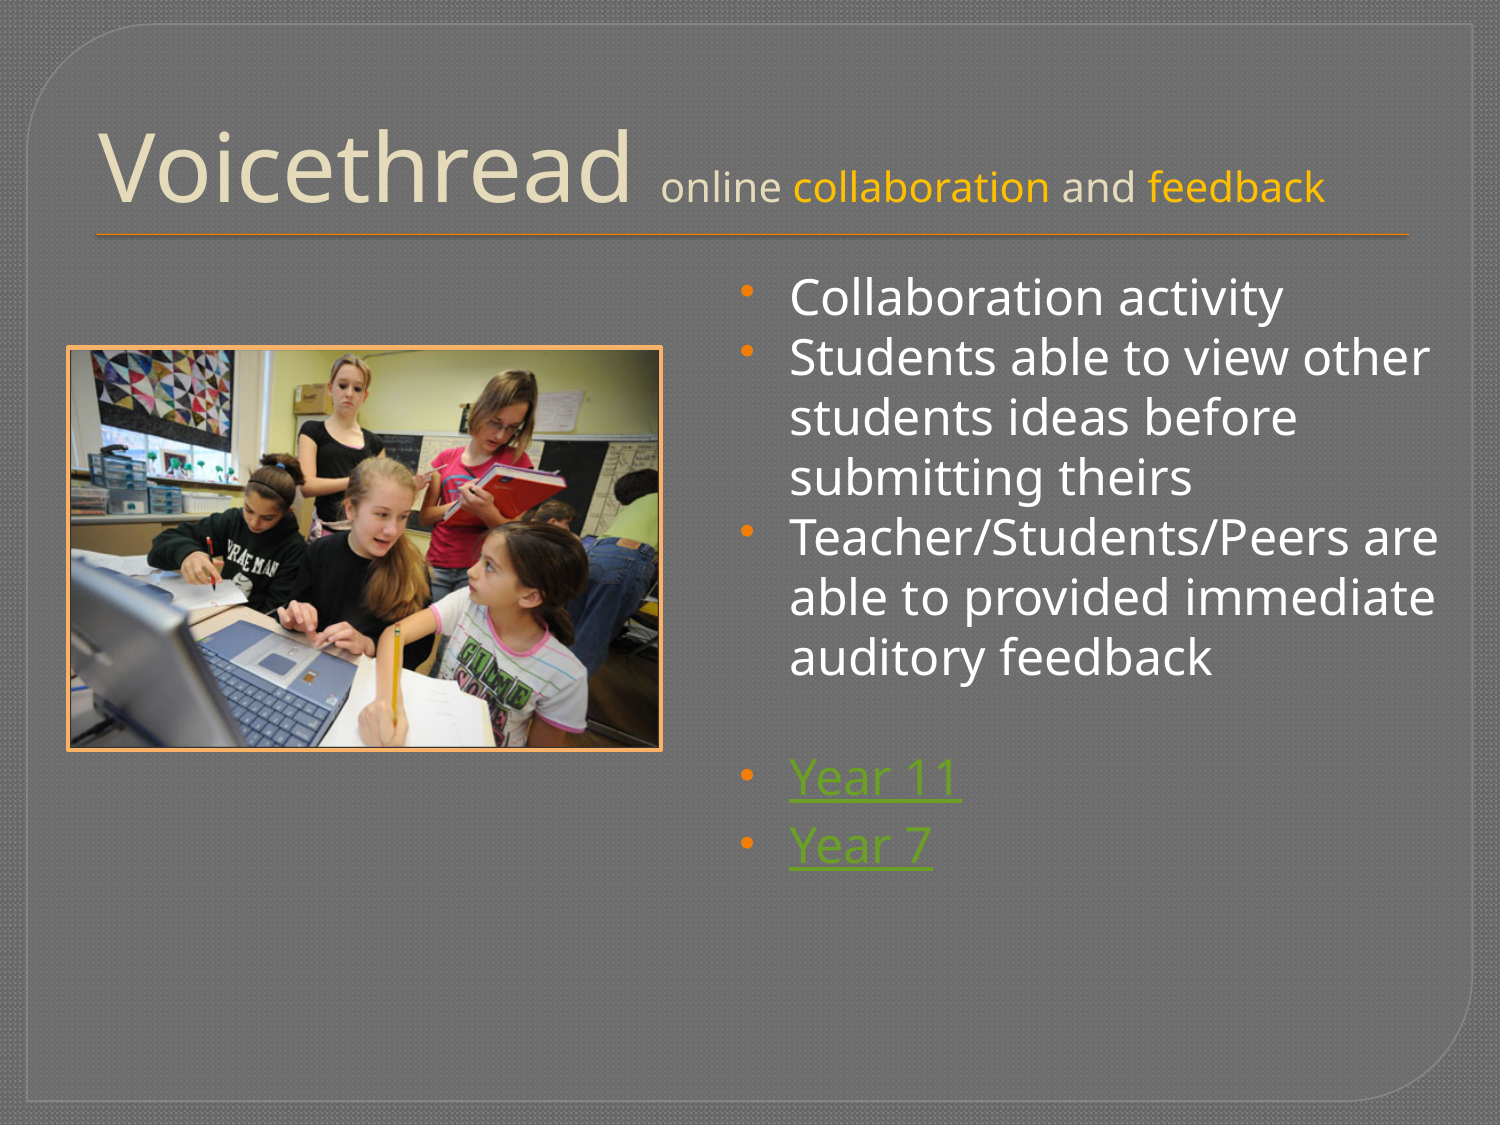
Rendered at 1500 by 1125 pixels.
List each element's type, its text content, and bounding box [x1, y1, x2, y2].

list Collaboration activity Students able to view other students ideas before submitting theirs Teacher/Students/Peers are able to provided immediate auditory feedback Year 11 Year 7 [726, 257, 1461, 1001]
title Voicethread online collaboration and feedback [75, 41, 1425, 230]
picture [70, 349, 660, 748]
